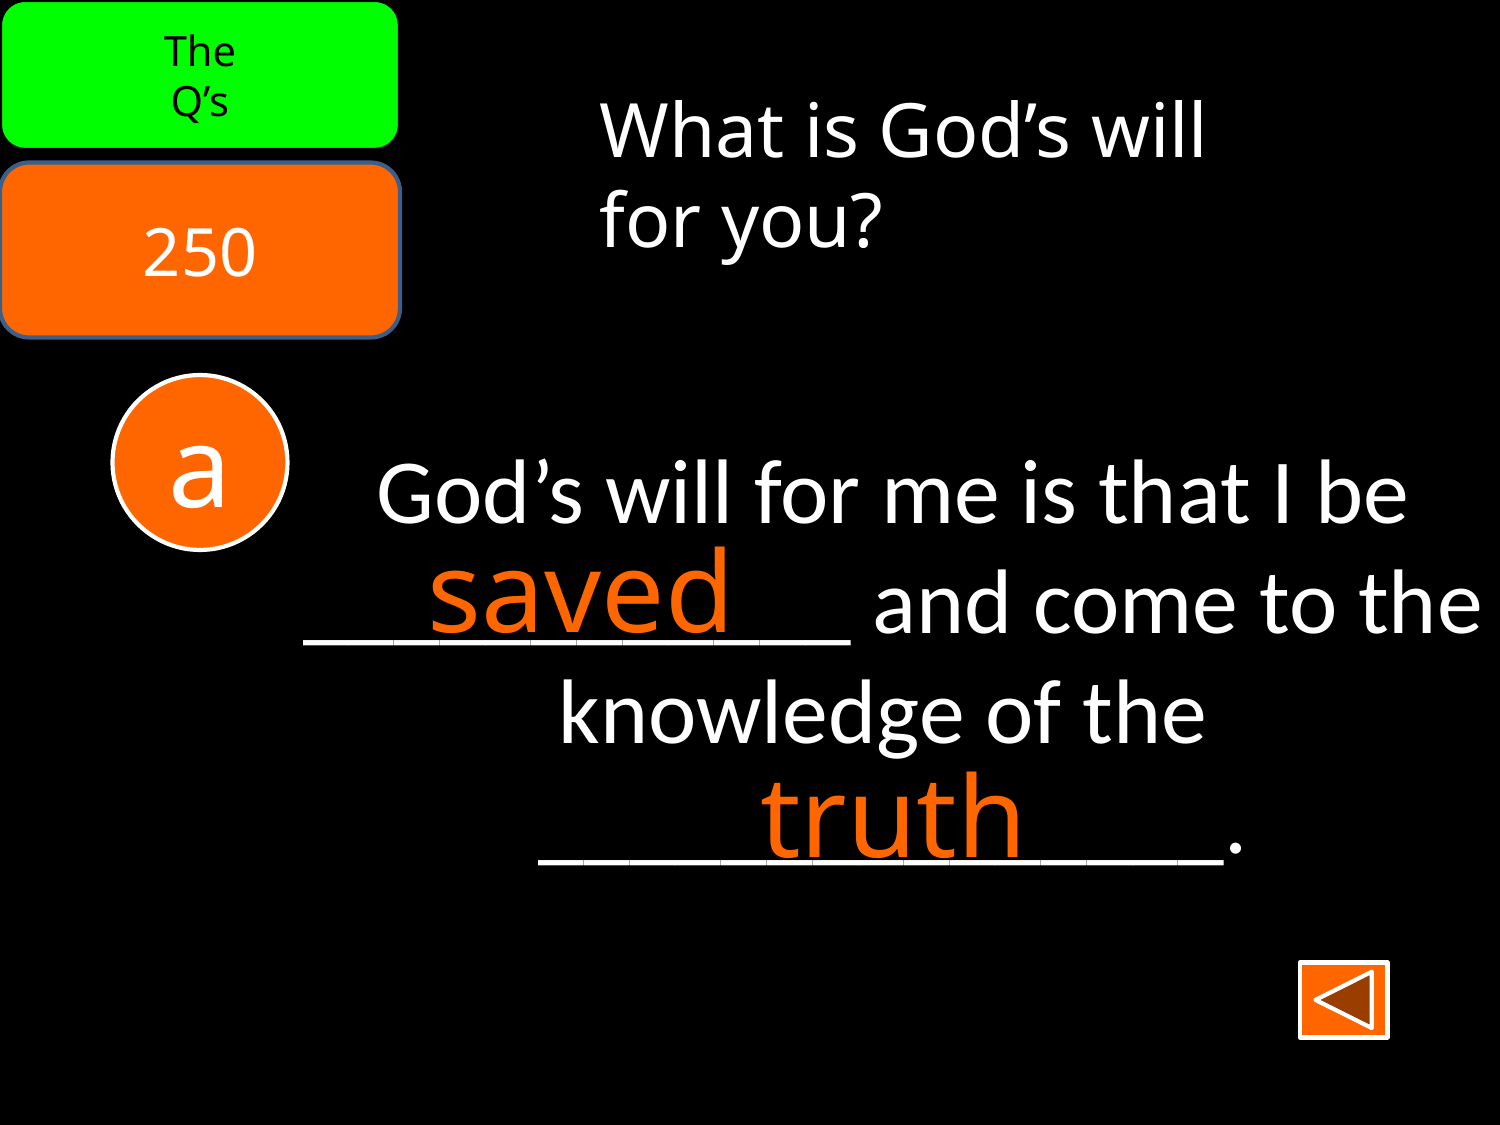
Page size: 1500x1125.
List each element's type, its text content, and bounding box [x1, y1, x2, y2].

text_box 250 [0, 160, 403, 340]
text_box saved [324, 512, 838, 663]
text_box a [110, 372, 290, 553]
text_box truth [612, 737, 1175, 888]
text_box What is God’s will for you? [584, 74, 1224, 270]
text_box God’s will for me is that I be ____________ and come to the knowledge of the _______________. [287, 424, 1500, 880]
text_box The Q’s [0, 0, 403, 153]
text_box [1298, 960, 1390, 1040]
